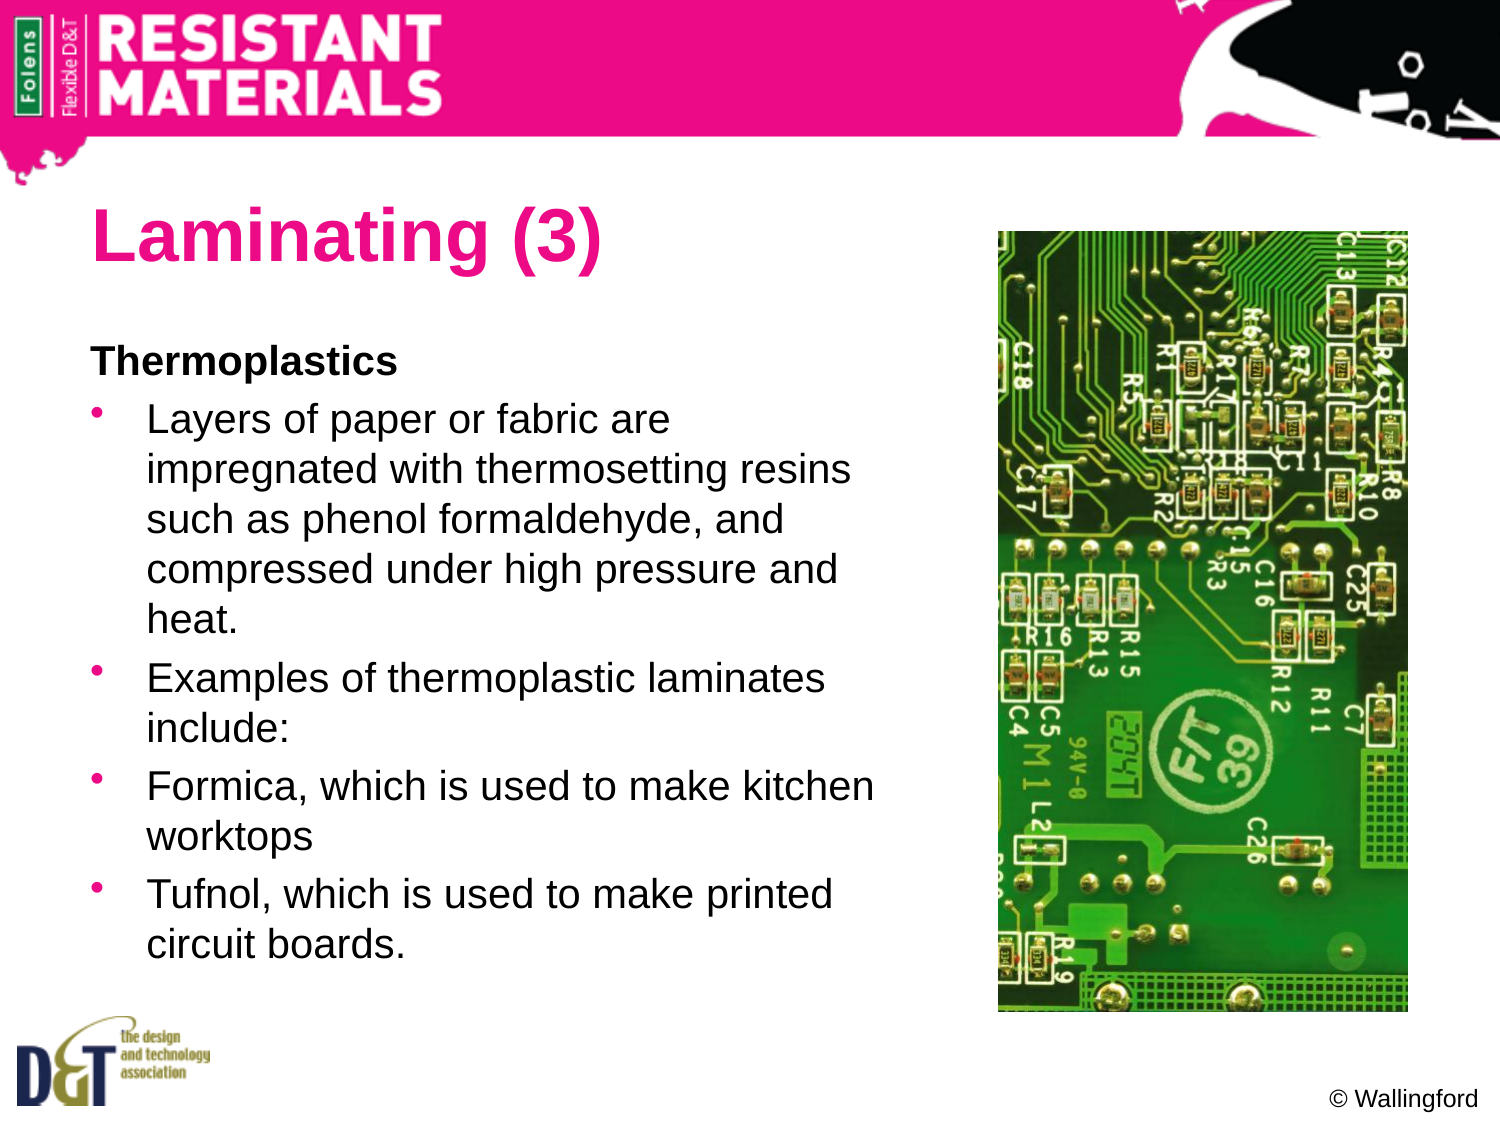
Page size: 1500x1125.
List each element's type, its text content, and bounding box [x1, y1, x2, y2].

title Laminating (3) [76, 160, 1427, 301]
text_box © Wallingford [1257, 1074, 1495, 1125]
picture [0, 0, 1500, 1125]
list Thermoplastics Layers of paper or fabric are impregnated with thermosetting resins such as phenol formaldehyde, and compressed under high pressure and heat. Examples of thermoplastic laminates include: Formica, which is used to make kitchen worktops Tufnol, which is used to make printed circuit boards. [75, 326, 916, 1005]
